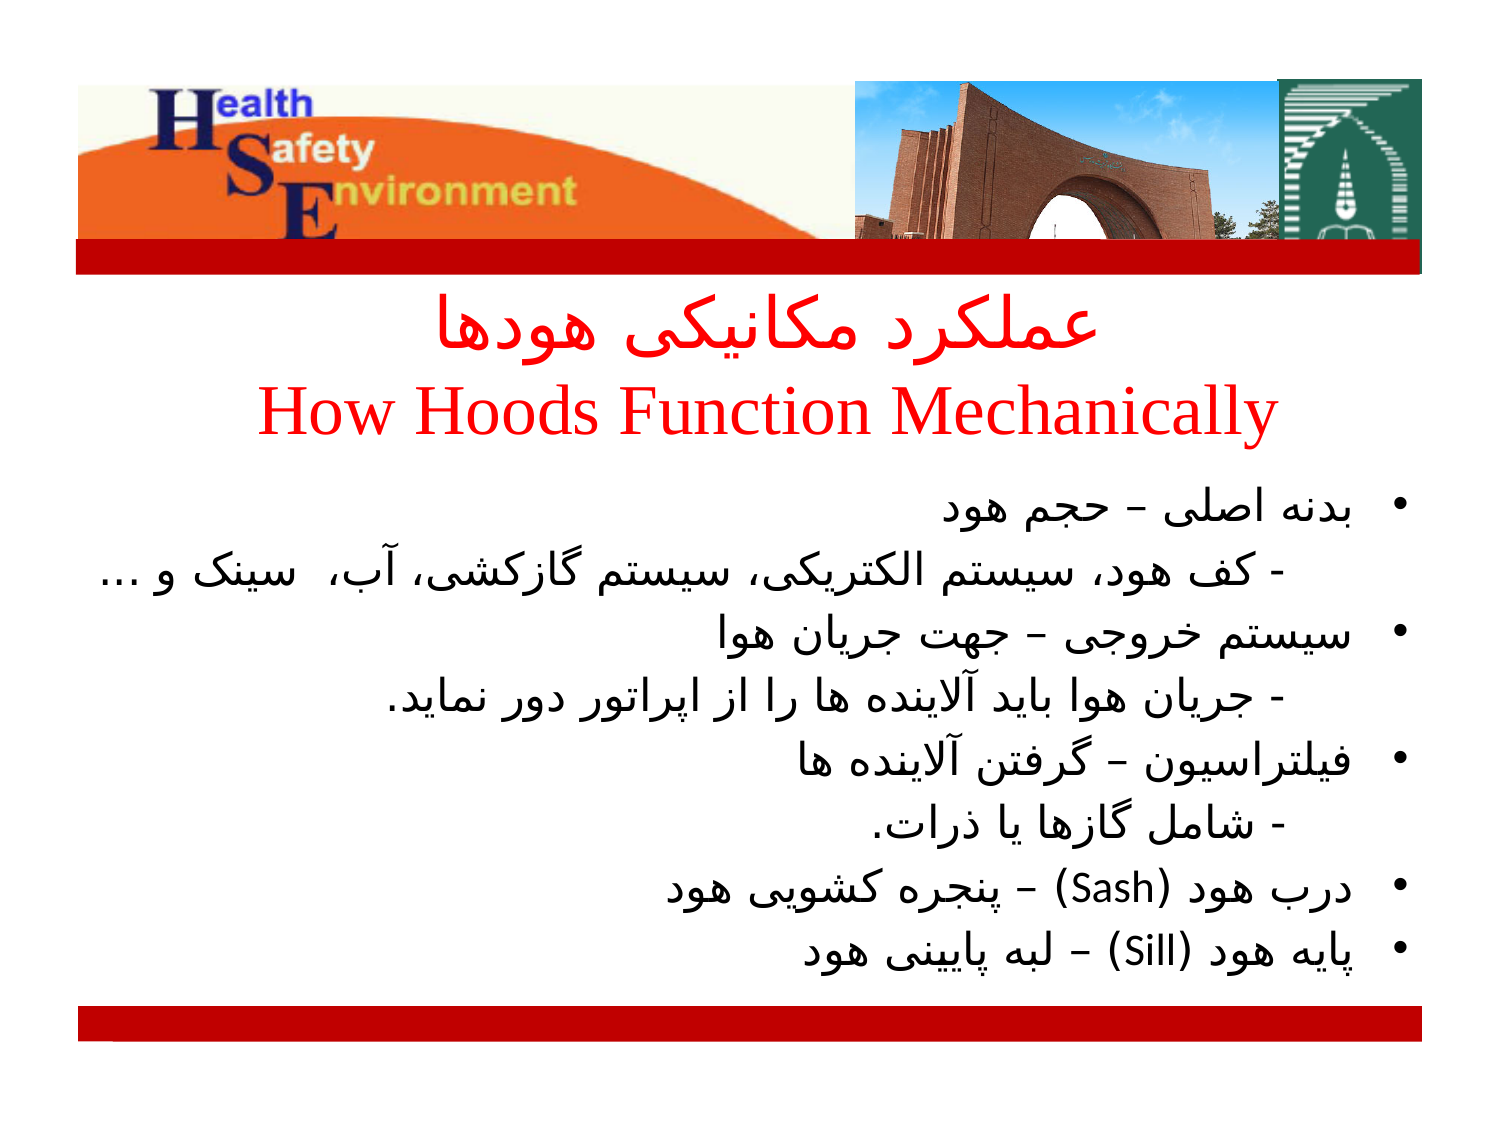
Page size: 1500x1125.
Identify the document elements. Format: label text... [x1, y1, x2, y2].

list بدنه اصلی – حجم هود - کف هود، سیستم الکتریکی، سیستم گازکشی، آب، سینک و ... سیستم خروجی – جهت جریان هوا - جریان هوا باید آلاینده ها را از اپراتور دور نماید. فیلتراسیون – گرفتن آلاینده ها - شامل گازها یا ذرات. درب هود (Sash) – پنجره کشویی هود پایه هود (Sill) – لبه پایینی هود [82, 468, 1419, 1008]
title عملکرد مکانیکی هودها How Hoods Function Mechanically [93, 269, 1444, 457]
picture [78, 79, 1422, 269]
